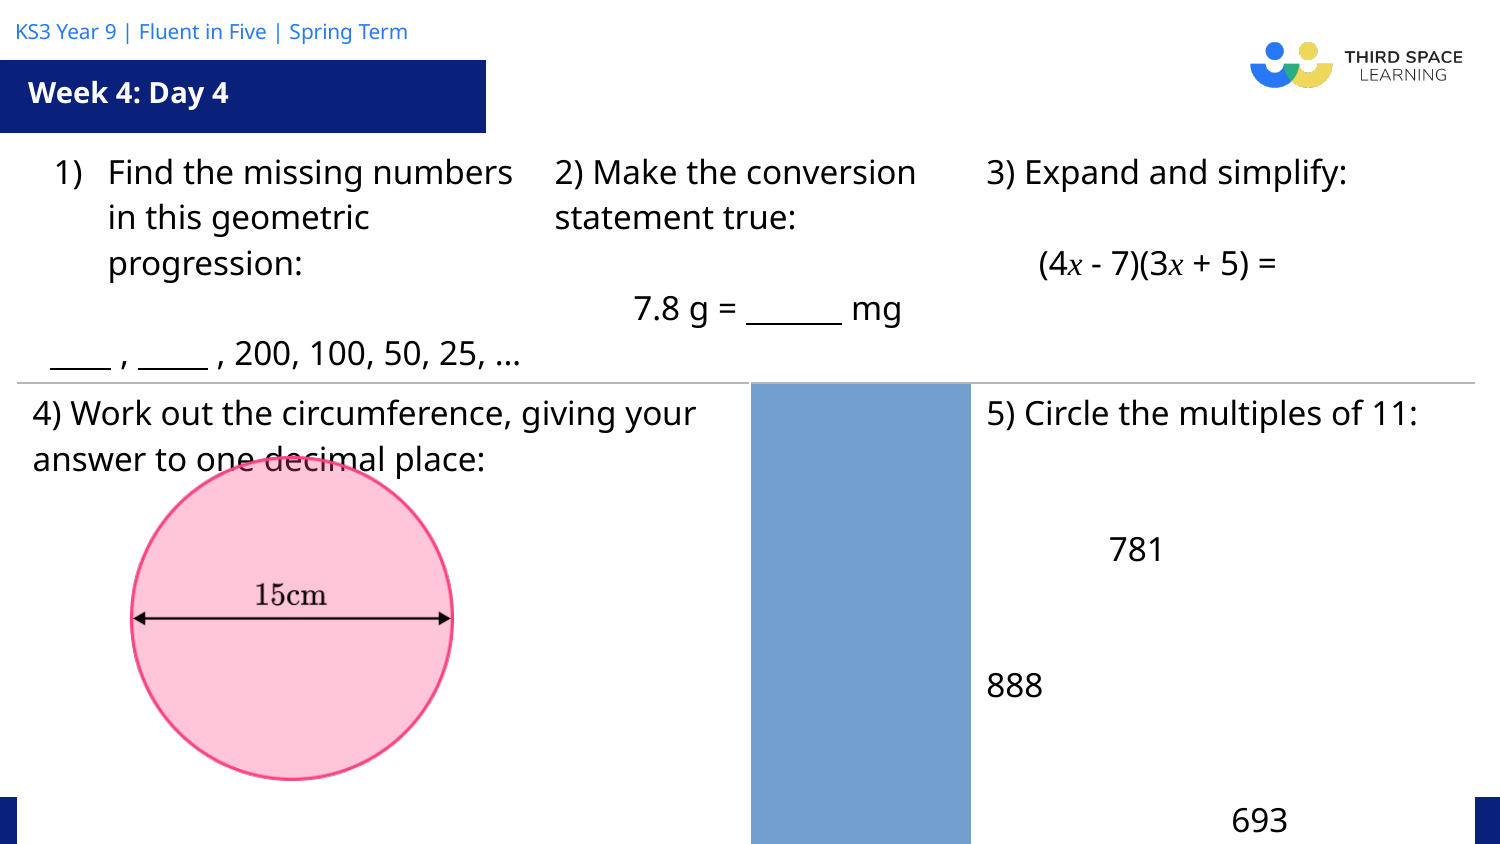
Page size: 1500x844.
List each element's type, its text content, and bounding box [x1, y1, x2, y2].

table_cell 5) Circle the multiples of 11: 781 888 693 [972, 384, 1474, 844]
picture [1250, 33, 1465, 99]
table_header 3) Expand and simplify: (4x - 7)(3x + 5) = [972, 142, 1474, 382]
picture [129, 456, 454, 782]
text_box Week 4: Day 4 [13, 59, 383, 125]
table_cell 4) Work out the circumference, giving your answer to one decimal place: [19, 384, 749, 844]
table_header Find the missing numbers in this geometric progression: , , 200, 100, 50, 25, … [19, 142, 539, 382]
table_header 2) Make the conversion statement true: 7.8 g = mg [540, 142, 971, 382]
